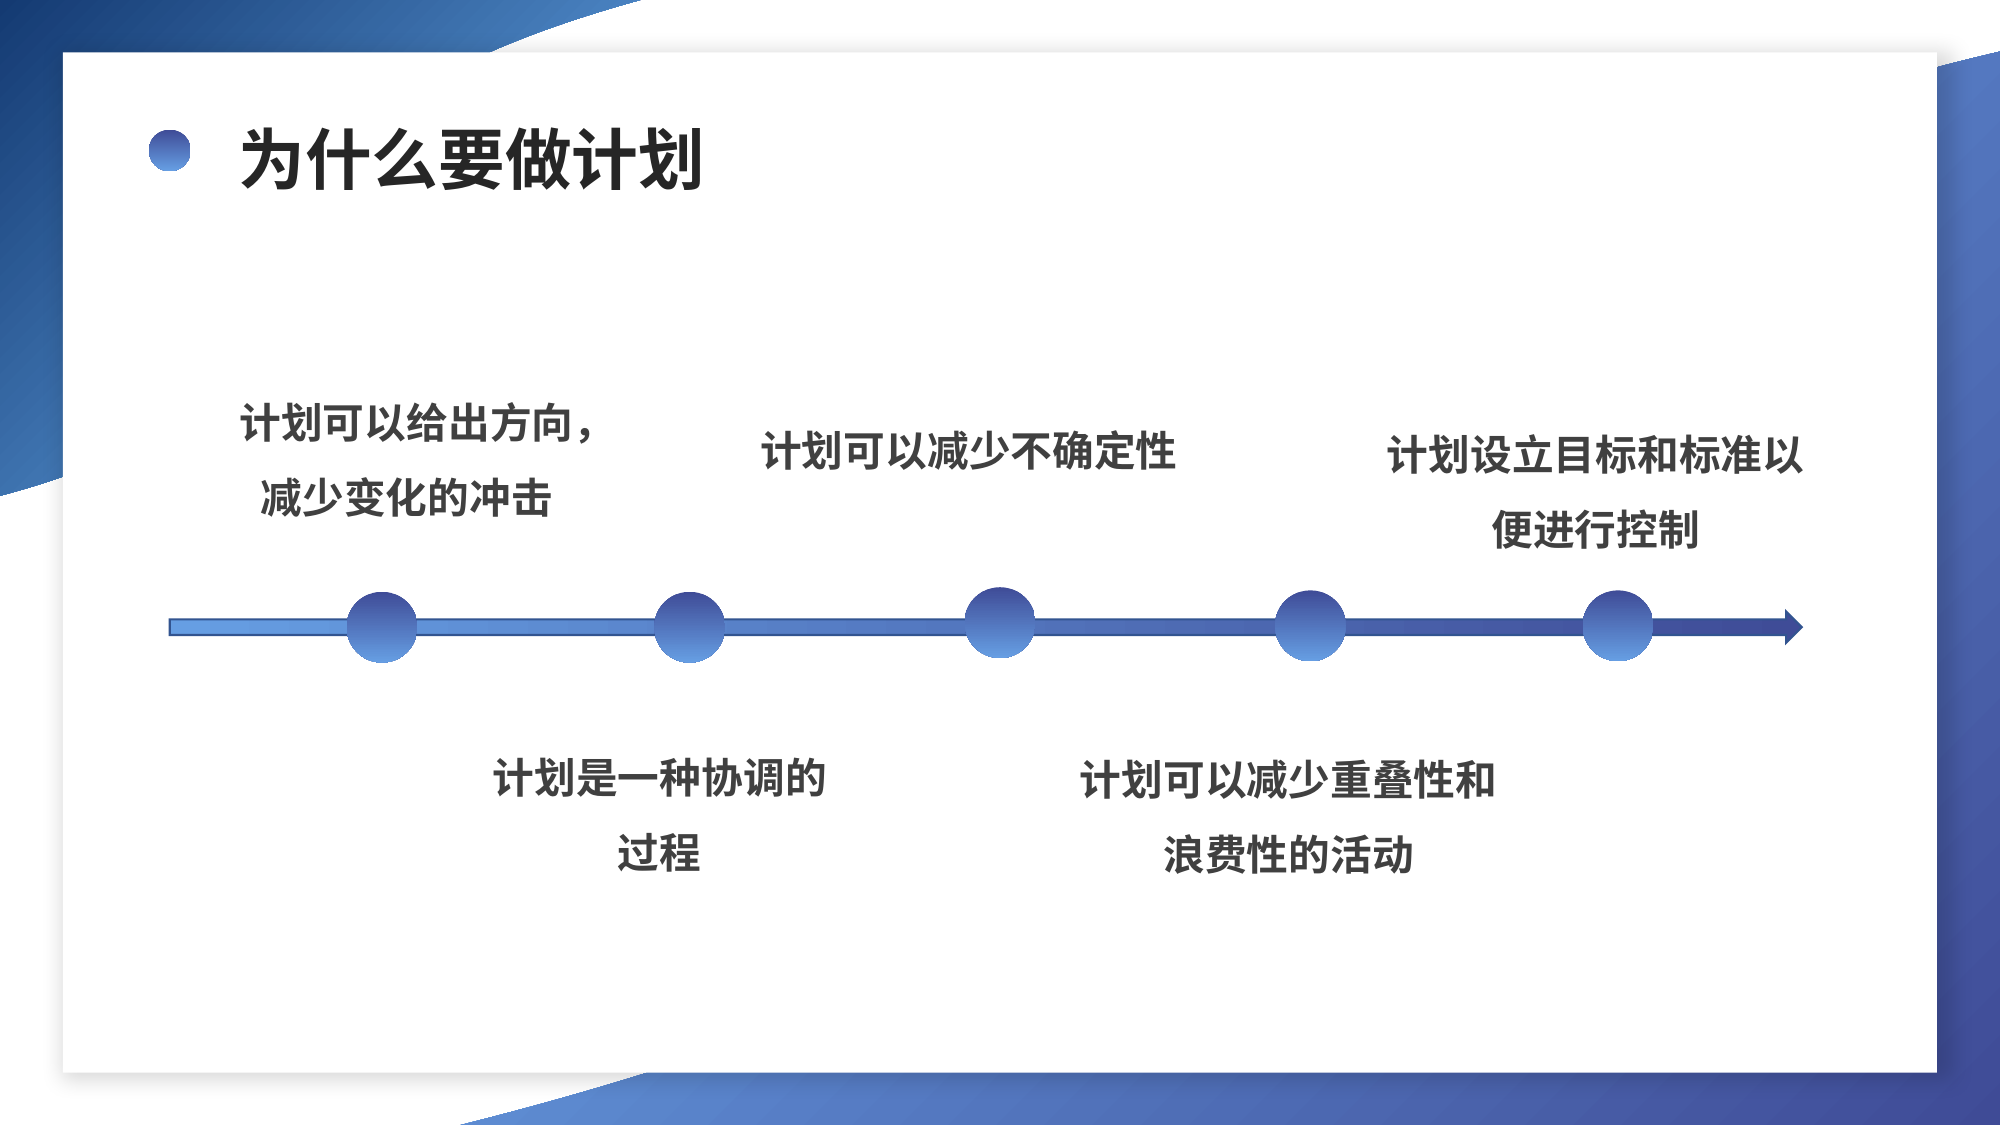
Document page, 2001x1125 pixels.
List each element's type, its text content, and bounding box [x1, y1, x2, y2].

text_box [1034, 618, 1275, 637]
text_box [147, 128, 192, 173]
text_box [653, 590, 727, 664]
text_box [1653, 608, 1804, 646]
text_box [418, 618, 654, 637]
text_box [963, 586, 1037, 660]
text_box [345, 590, 419, 664]
text_box [62, 51, 1938, 1074]
text_box 计划设立目标和标准以便进行控制 [1367, 369, 1824, 588]
text_box [1346, 618, 1583, 637]
text_box [1273, 589, 1347, 663]
text_box [456, 50, 2000, 1125]
text_box [725, 618, 966, 637]
text_box 计划可以给出方向，减少变化的冲击 [209, 272, 604, 618]
text_box [168, 618, 346, 637]
text_box 计划可以减少重叠性和浪费性的活动 [1053, 694, 1525, 913]
text_box [0, 0, 642, 497]
text_box 计划可以减少不确定性 [745, 337, 1255, 538]
text_box 计划是一种协调的过程 [475, 701, 844, 903]
text_box [1581, 589, 1655, 663]
text_box 为什么要做计划 [223, 109, 772, 189]
